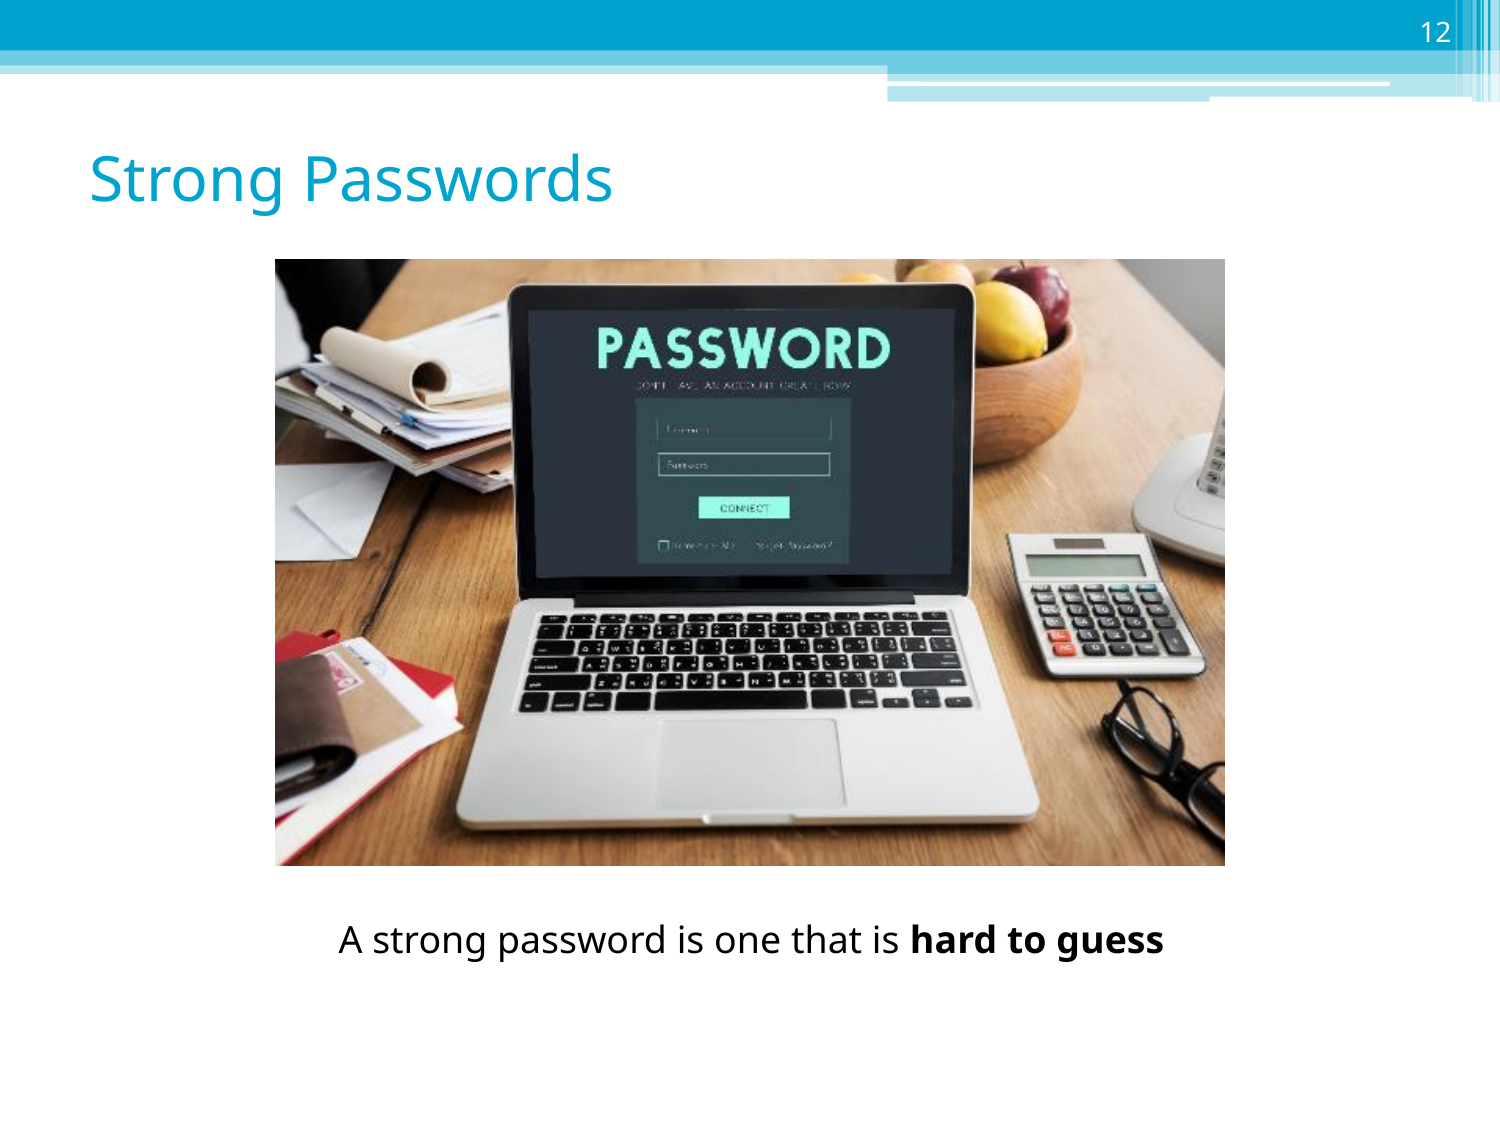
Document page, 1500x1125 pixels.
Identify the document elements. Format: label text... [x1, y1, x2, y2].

title Strong Passwords [75, 88, 1425, 264]
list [275, 259, 1225, 866]
text_box A strong password is one that is hard to guess [274, 908, 1229, 969]
slide_number 12 [1341, 0, 1466, 61]
